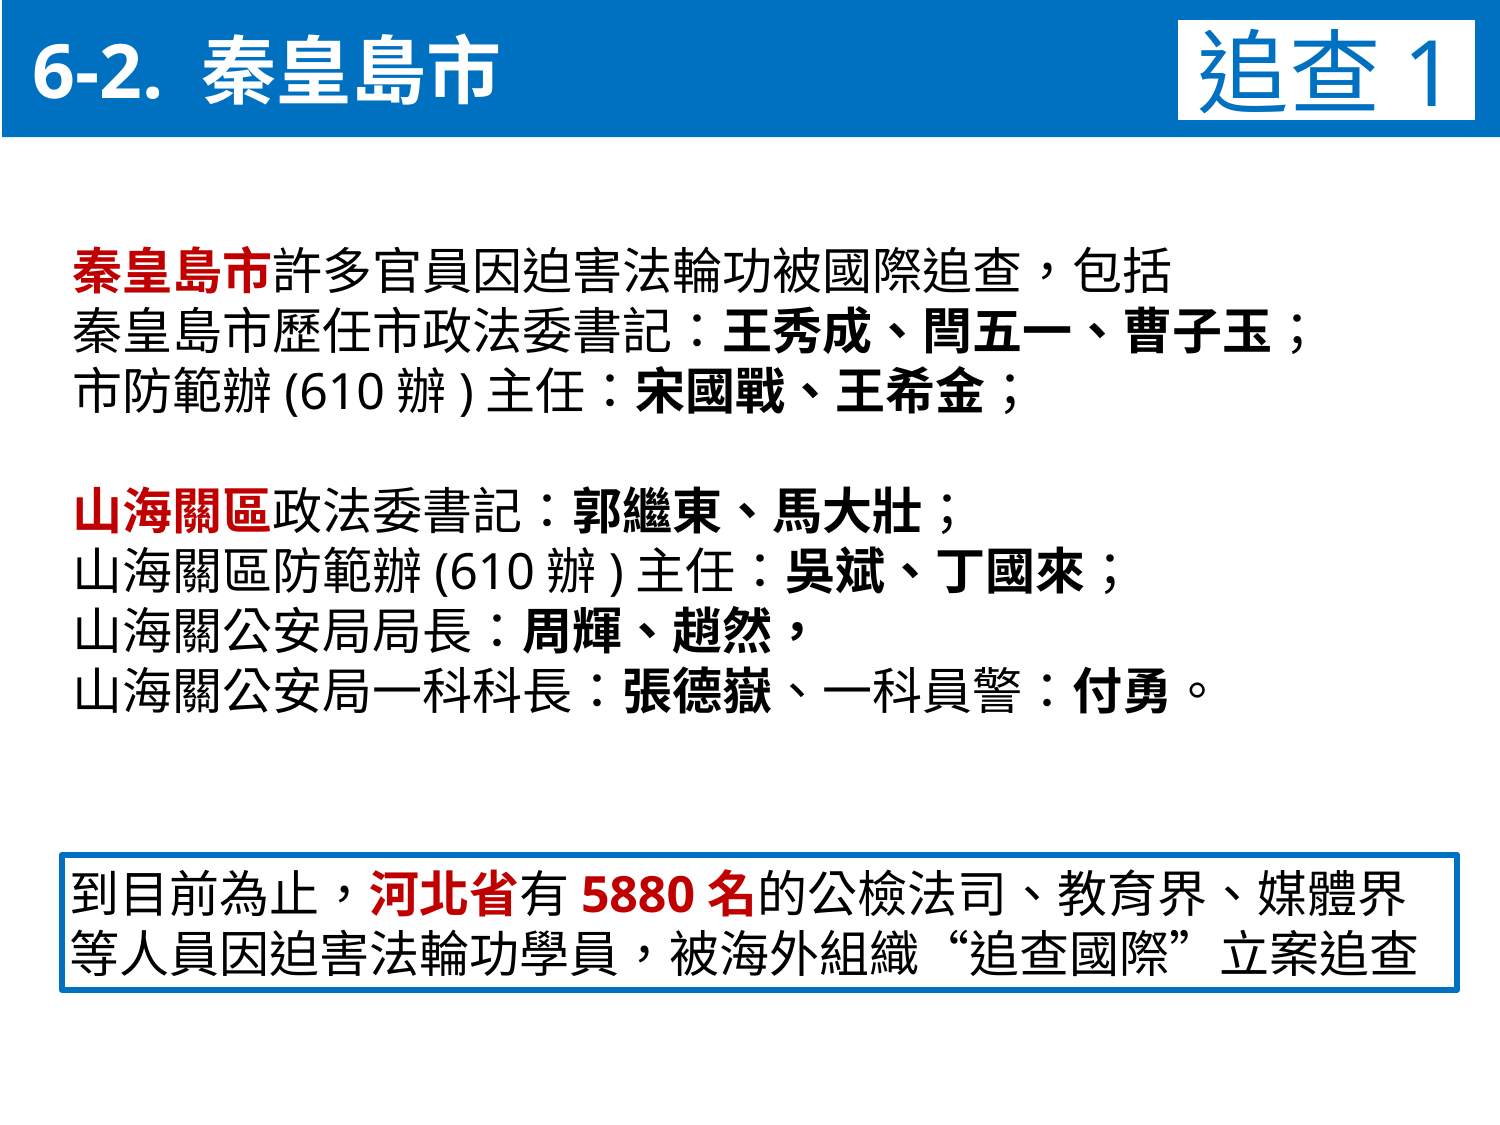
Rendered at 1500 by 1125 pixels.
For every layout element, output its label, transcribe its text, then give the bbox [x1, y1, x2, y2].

text_box 到目前為止，河北省有5880名的公檢法司、教育界、媒體界 等人員因迫害法輪功學員，被海外組織“追查國際”立案追查 [61, 855, 1457, 990]
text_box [1, 0, 1500, 138]
text_box 秦皇島市許多官員因迫害法輪功被國際追查，包括 秦皇島市歷任市政法委書記：王秀成、閆五一、曹子玉； 市防範辦(610辦)主任：宋國戰、王希金； 山海關區政法委書記：郭繼東、馬大壯； 山海關區防範辦(610辦)主任：吳斌、丁國來； 山海關公安局局長：周輝、趙然， 山海關公安局一科科長：張德嶽、一科員警：付勇。 [61, 196, 1441, 764]
